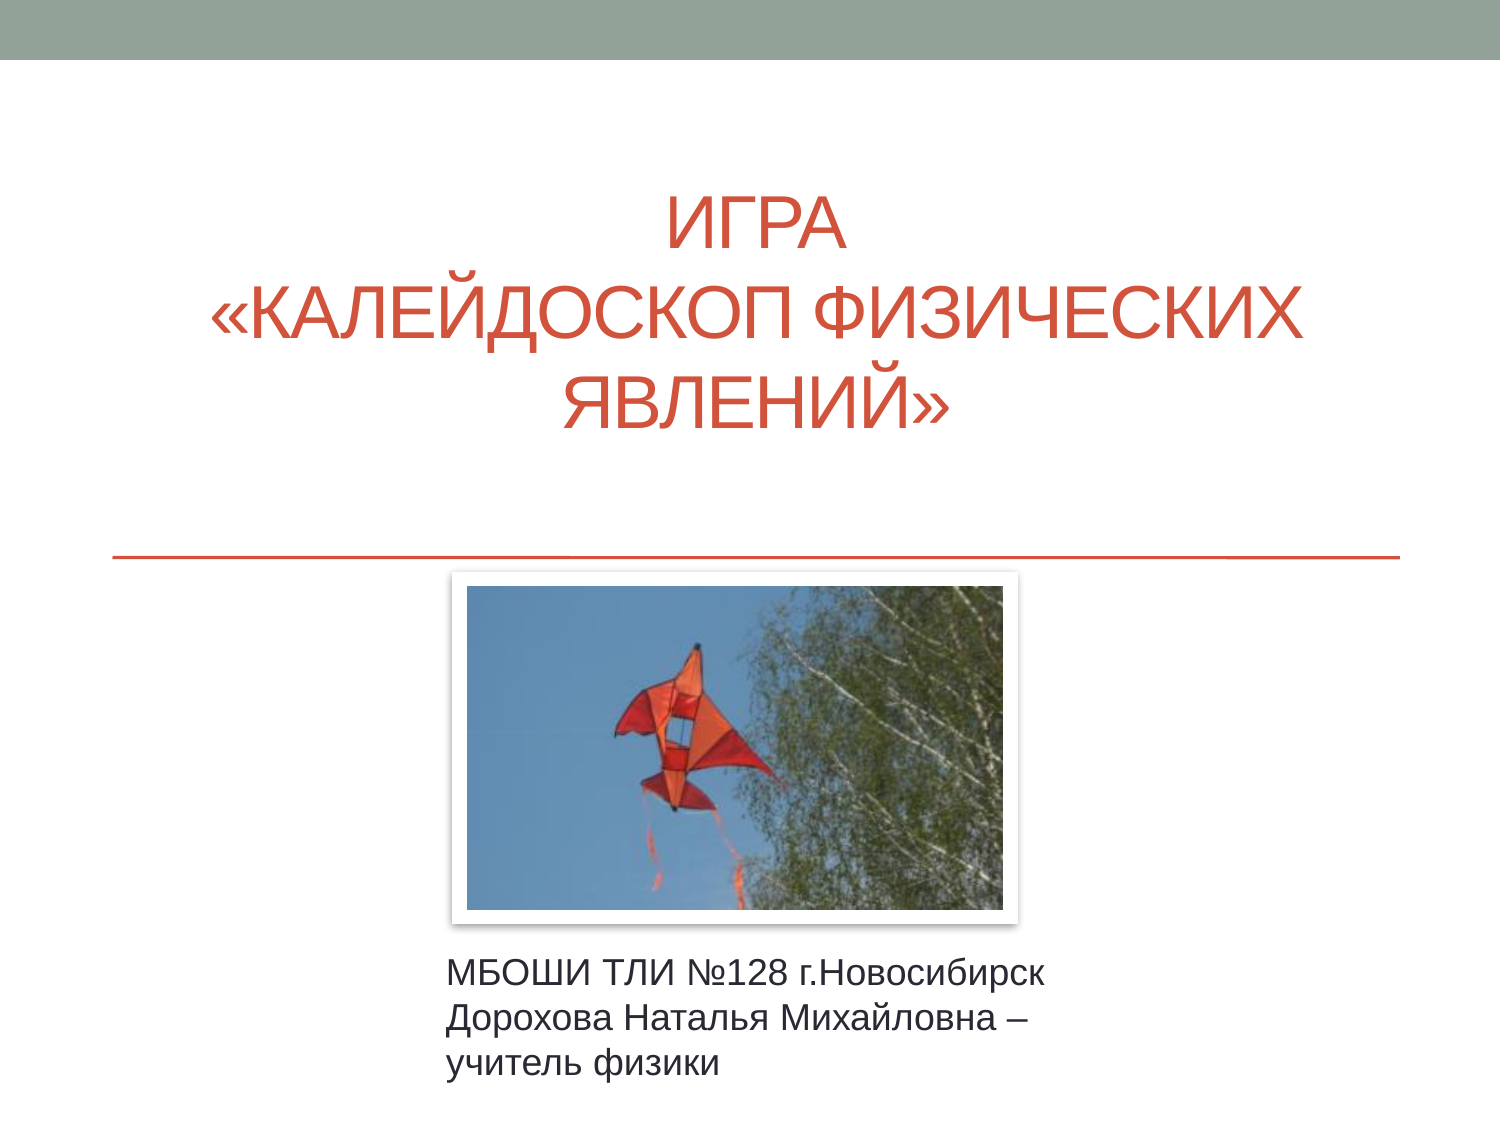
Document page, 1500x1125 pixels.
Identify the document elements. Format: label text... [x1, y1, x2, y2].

title Игра «Калейдоскоп физических явлений» [112, 160, 1400, 542]
text_box МБОШИ ТЛИ №128 г.Новосибирск Дорохова Наталья Михайловна – учитель физики [431, 940, 1152, 1091]
picture [466, 585, 1004, 910]
